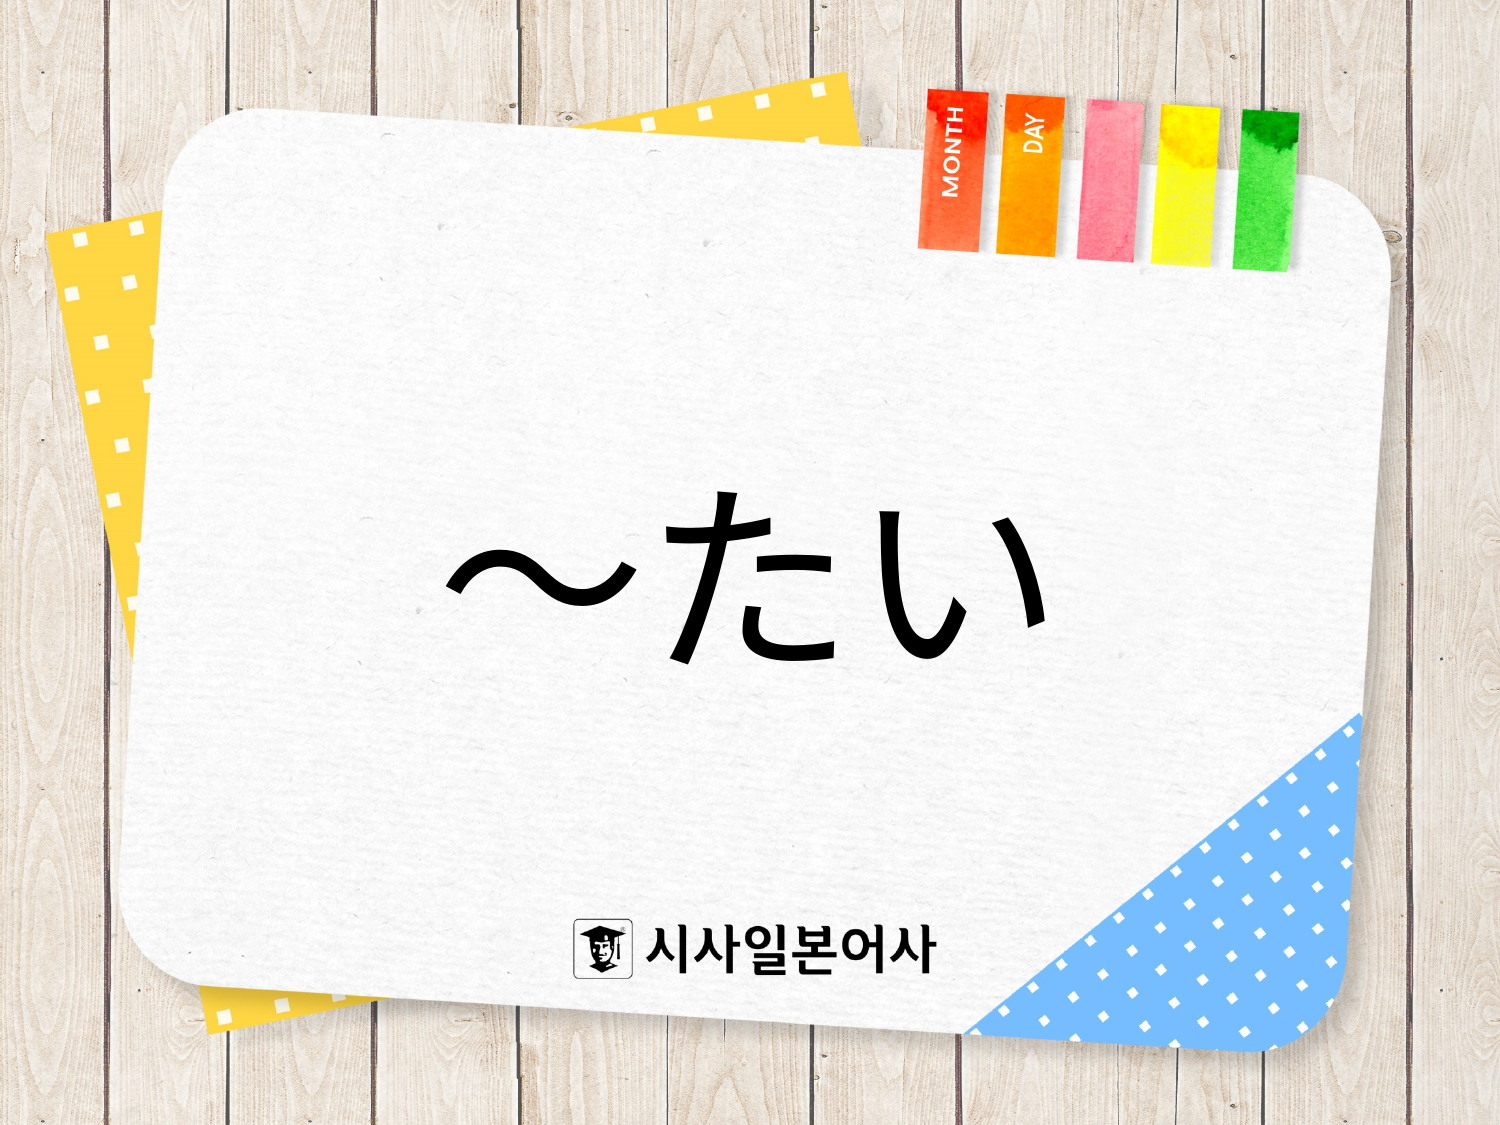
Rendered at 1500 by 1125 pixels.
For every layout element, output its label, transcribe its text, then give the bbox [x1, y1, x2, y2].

title ～たい [75, 338, 1425, 811]
picture [0, 0, 1500, 1125]
